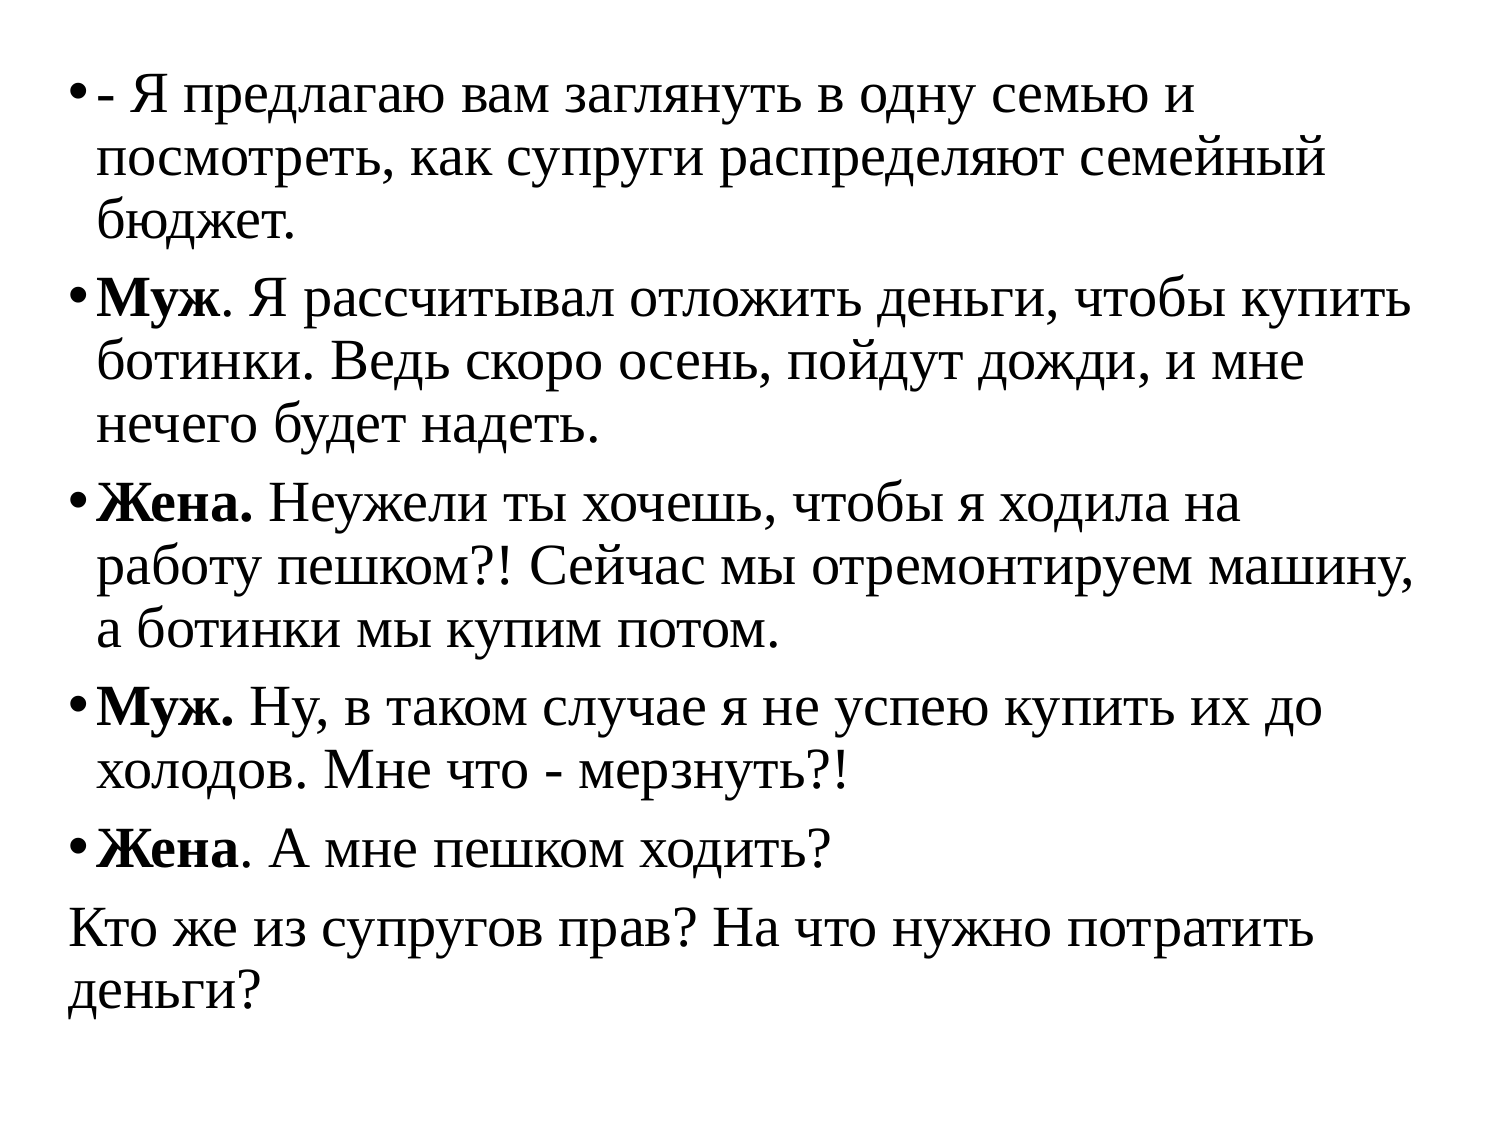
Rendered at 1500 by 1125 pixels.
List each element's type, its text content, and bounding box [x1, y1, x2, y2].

list - Я предлагаю вам заглянуть в одну семью и посмотреть, как супруги распределяют семейный бюджет. Муж. Я рассчитывал отложить деньги, чтобы купить ботинки. Ведь скоро осень, пойдут дожди, и мне нечего будет надеть. Жена. Неужели ты хочешь, чтобы я ходила на работу пешком?! Сейчас мы отремонтируем машину, а ботинки мы купим потом. Муж. Ну, в таком случае я не успею купить их до холодов. Мне что - мерзнуть?! Жена. А мне пешком ходить? Кто же из супругов прав? На что нужно потратить деньги? [53, 54, 1436, 1012]
